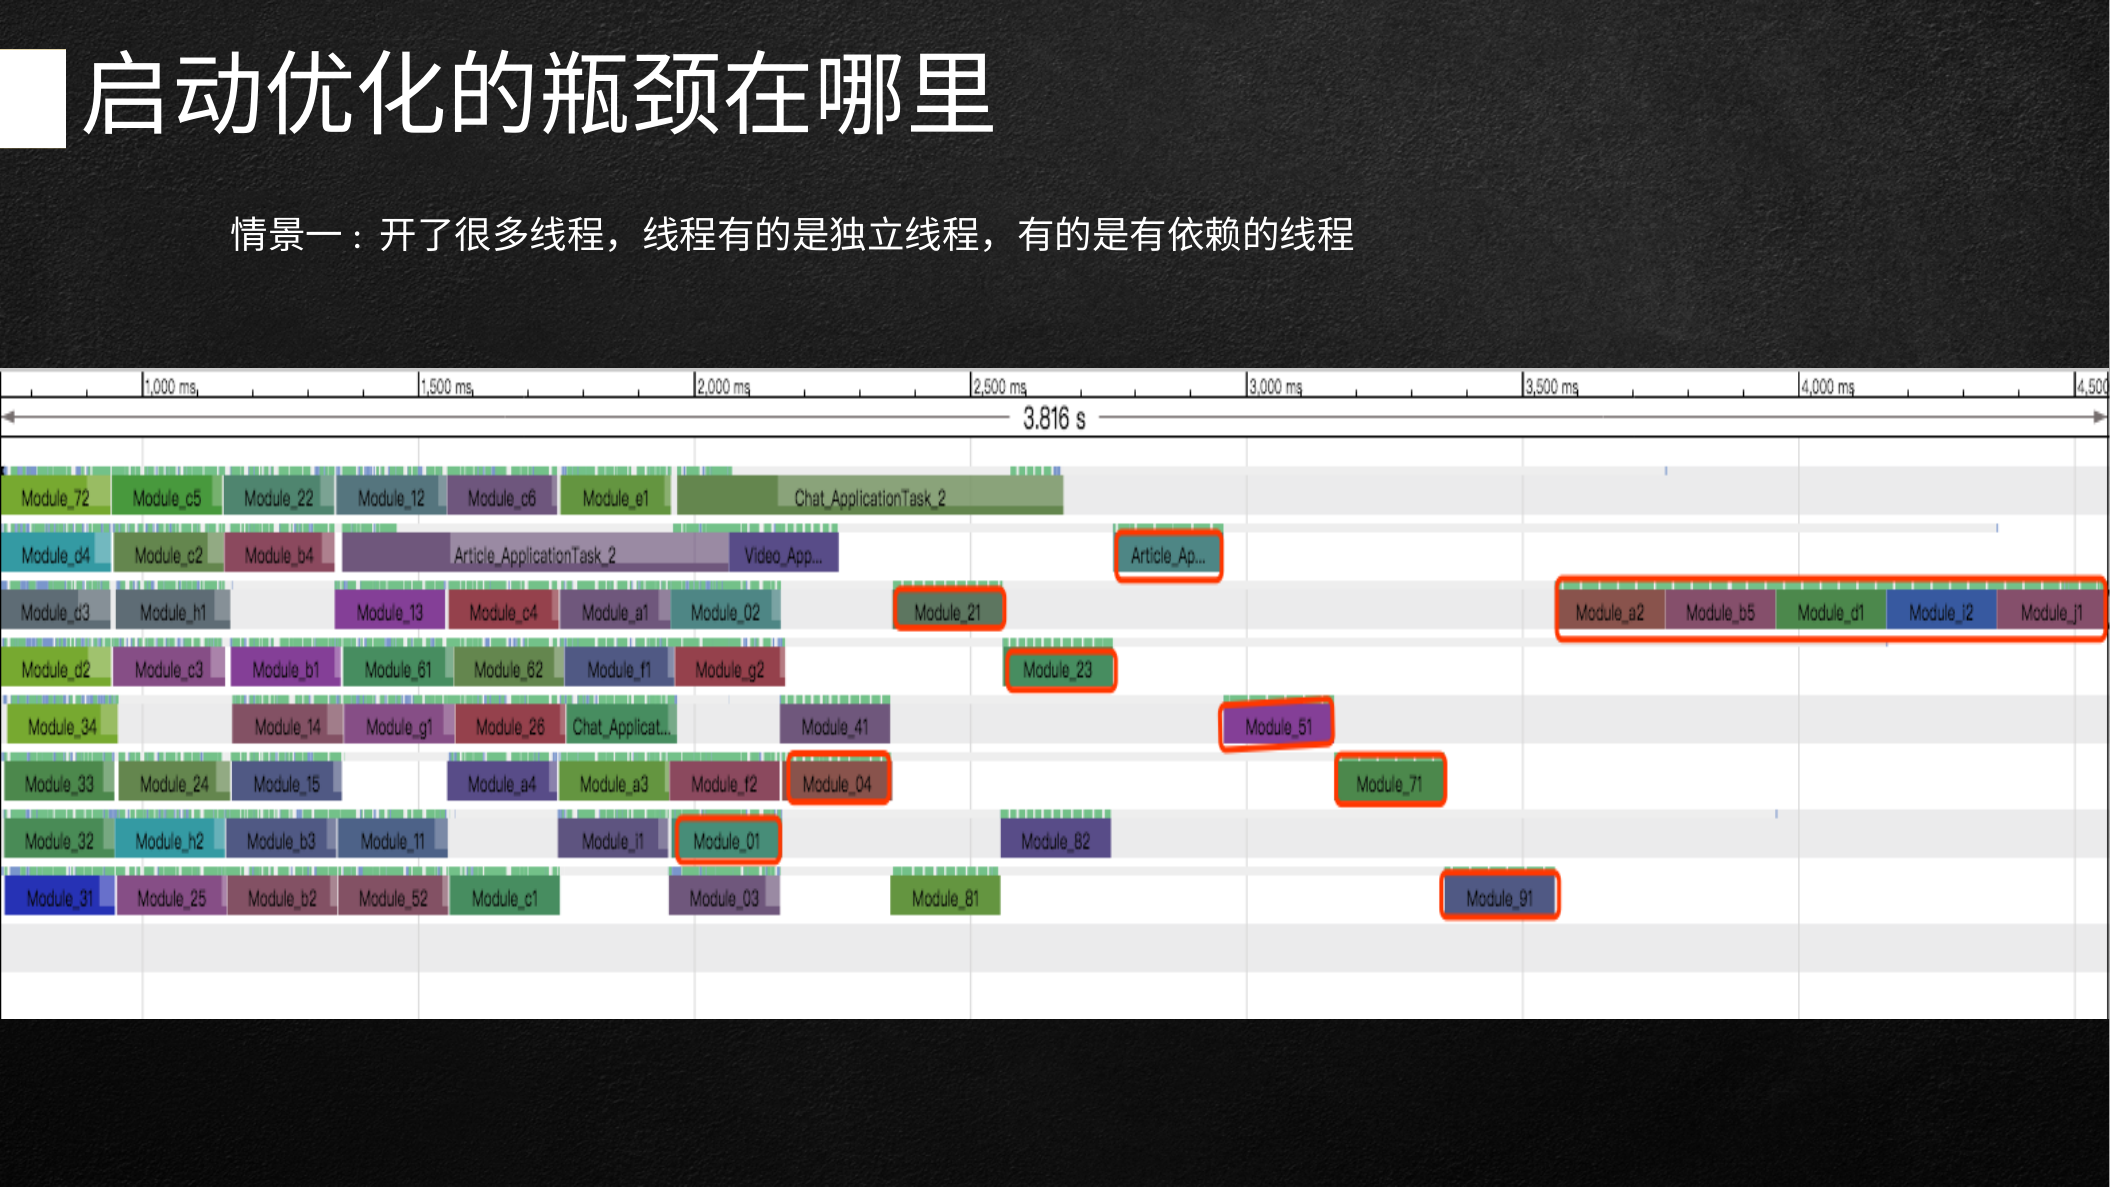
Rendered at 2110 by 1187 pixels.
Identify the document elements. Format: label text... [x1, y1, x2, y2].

title 启动优化的瓶颈在哪里 [65, 47, 2044, 149]
text_box 情景一: 开了很多线程，线程有的是独立线程，有的是有依赖的线程 [216, 203, 1551, 368]
picture [0, 0, 2110, 1187]
